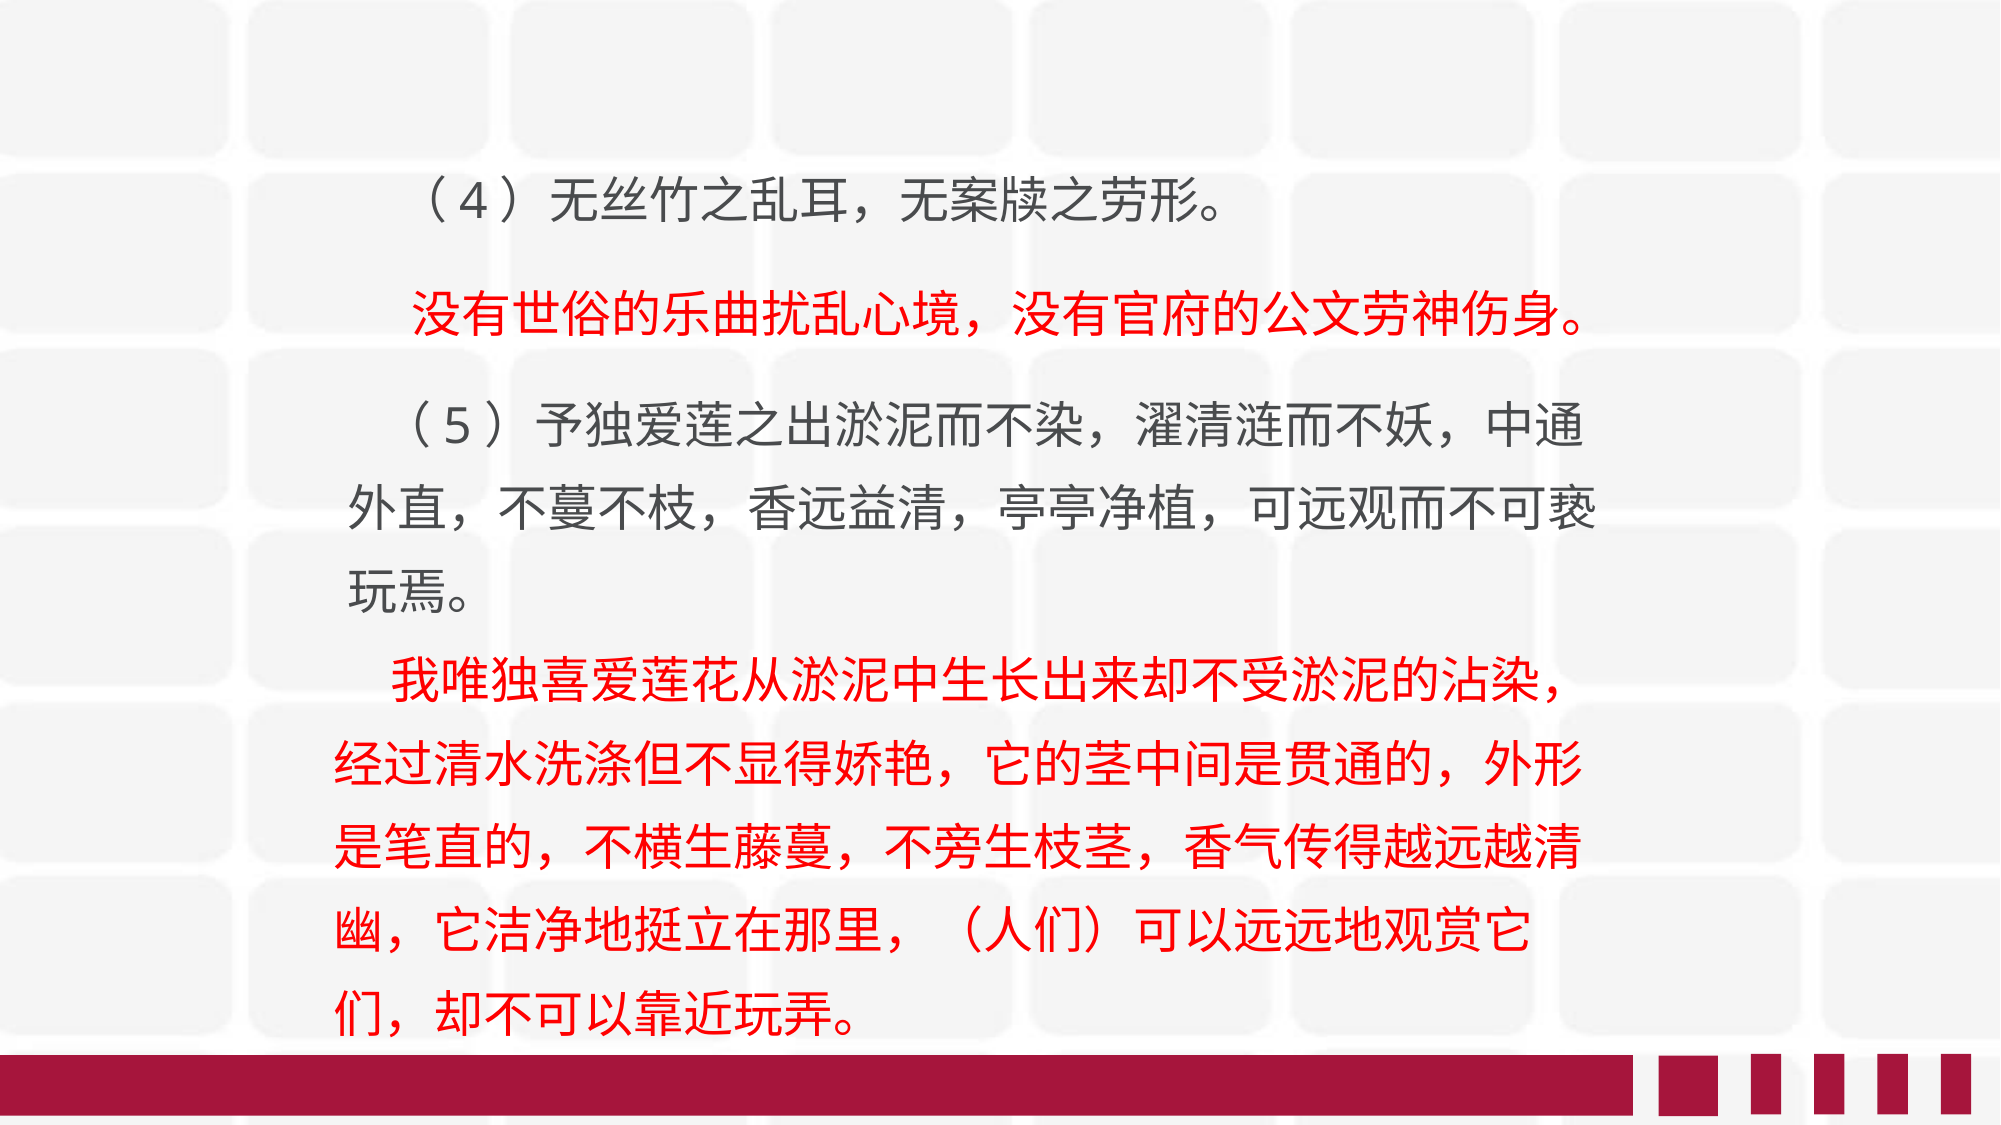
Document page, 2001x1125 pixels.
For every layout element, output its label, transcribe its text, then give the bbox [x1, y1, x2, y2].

text_box 没有世俗的乐曲扰乱心境，没有官府的公文劳神伤身。 [351, 252, 1639, 351]
text_box （5）予独爱莲之出淤泥而不染，濯清涟而不妖，中通外直，不蔓不枝，香远益清，亭亭净植，可远观而不可亵玩焉。 [335, 364, 1639, 576]
text_box （4）无丝竹之乱耳，无案牍之劳形。 [351, 144, 1532, 228]
text_box 我唯独喜爱莲花从淤泥中生长出来却不受淤泥的沾染，经过清水洗涤但不显得娇艳，它的茎中间是贯通的，外形是笔直的，不横生藤蔓，不旁生枝茎，香气传得越远越清幽，它洁净地挺立在那里，（人们）可以远远地观赏它们，却不可以靠近玩弄。 [318, 617, 1639, 1050]
picture [0, 0, 2000, 1125]
